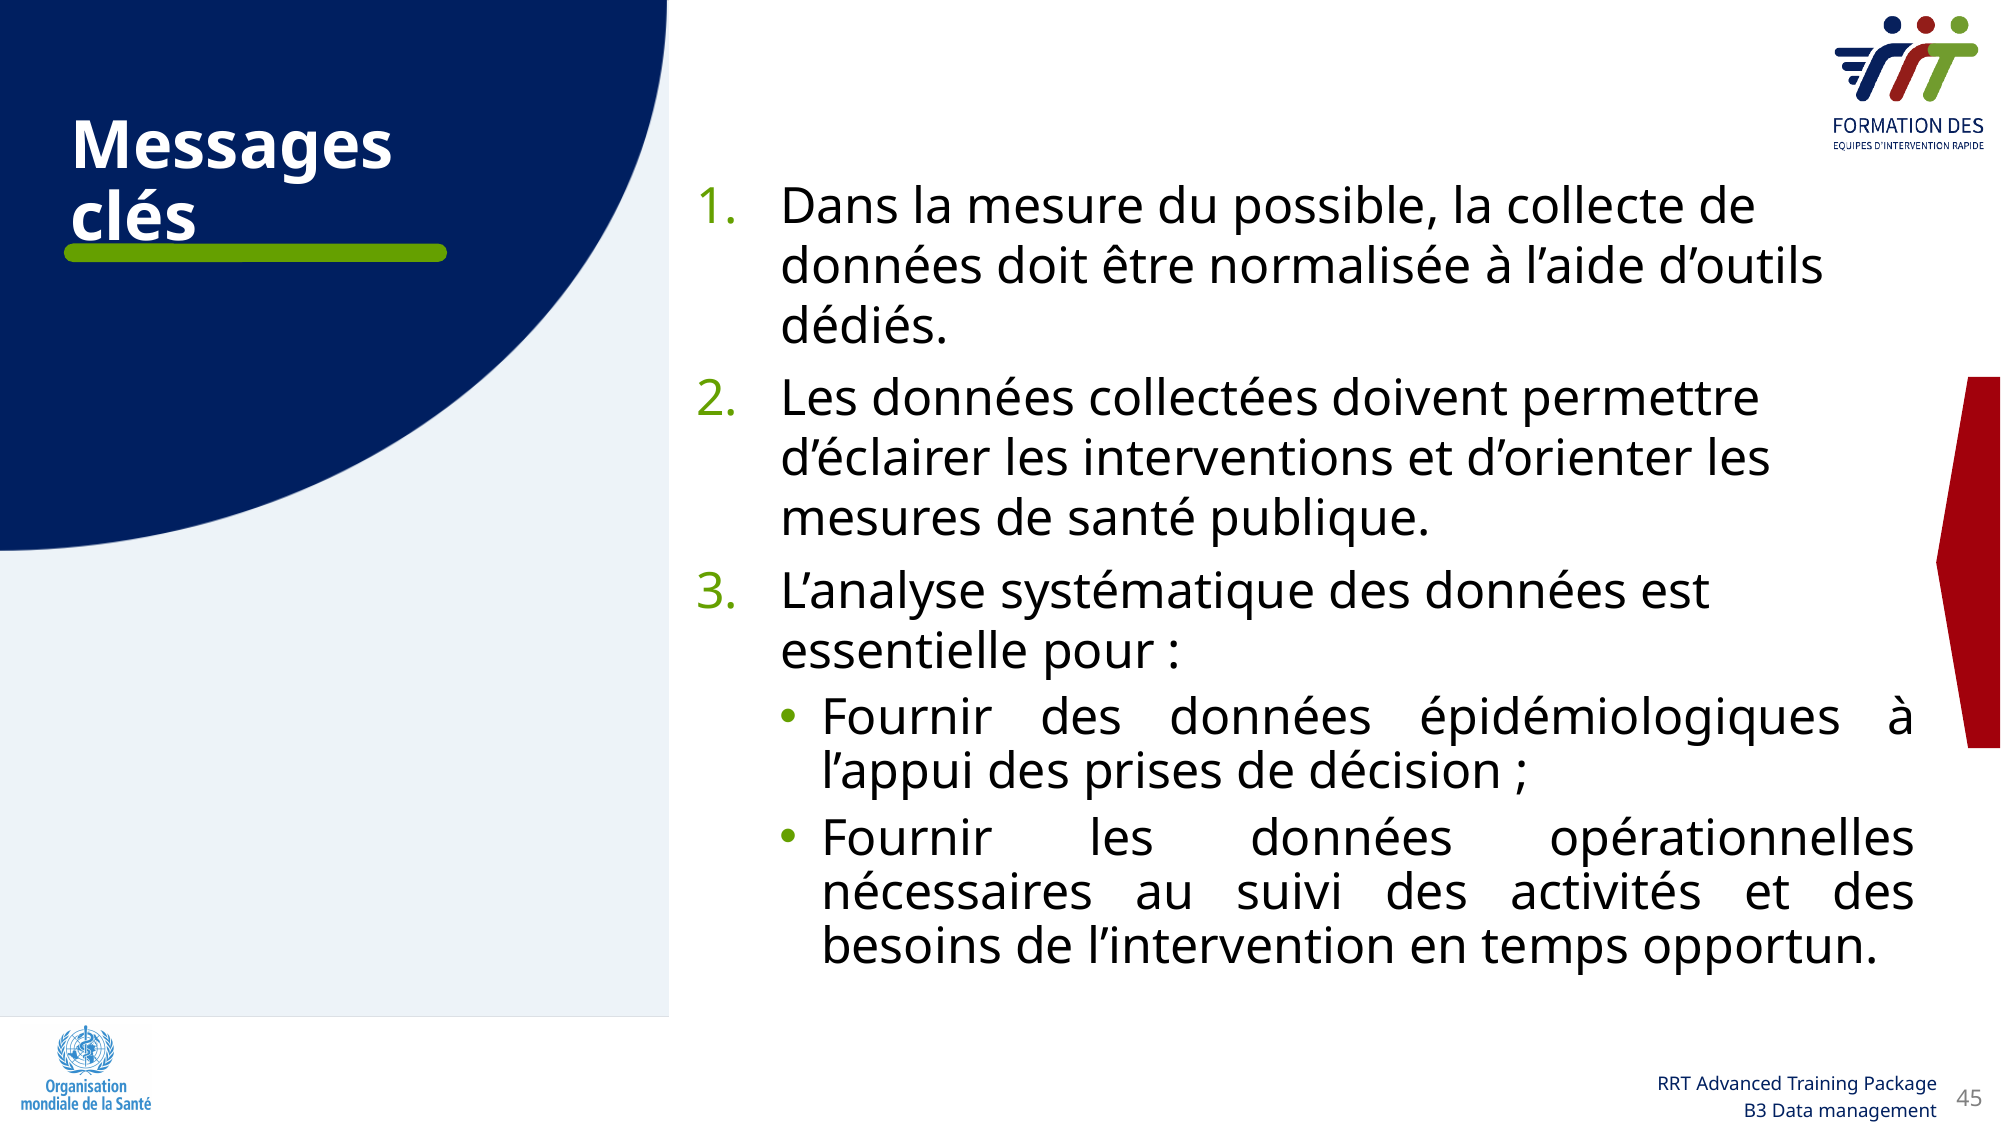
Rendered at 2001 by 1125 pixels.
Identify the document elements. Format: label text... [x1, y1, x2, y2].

list Dans la mesure du possible, la collecte de données doit être normalisée à l’aide d’outils dédiés. Les données collectées doivent permettre d’éclairer les interventions et d’orienter les mesures de santé publique. L’analyse systématique des données est essentielle pour : Fournir des données épidémiologiques à l’appui des prises de décision ; Fournir les données opérationnelles nécessaires au suivi des activités et des besoins de l’intervention en temps opportun. [687, 165, 1925, 991]
title Messages clés [54, 110, 506, 257]
picture [1833, 15, 1984, 151]
picture [0, 0, 669, 1018]
picture [20, 1024, 152, 1111]
